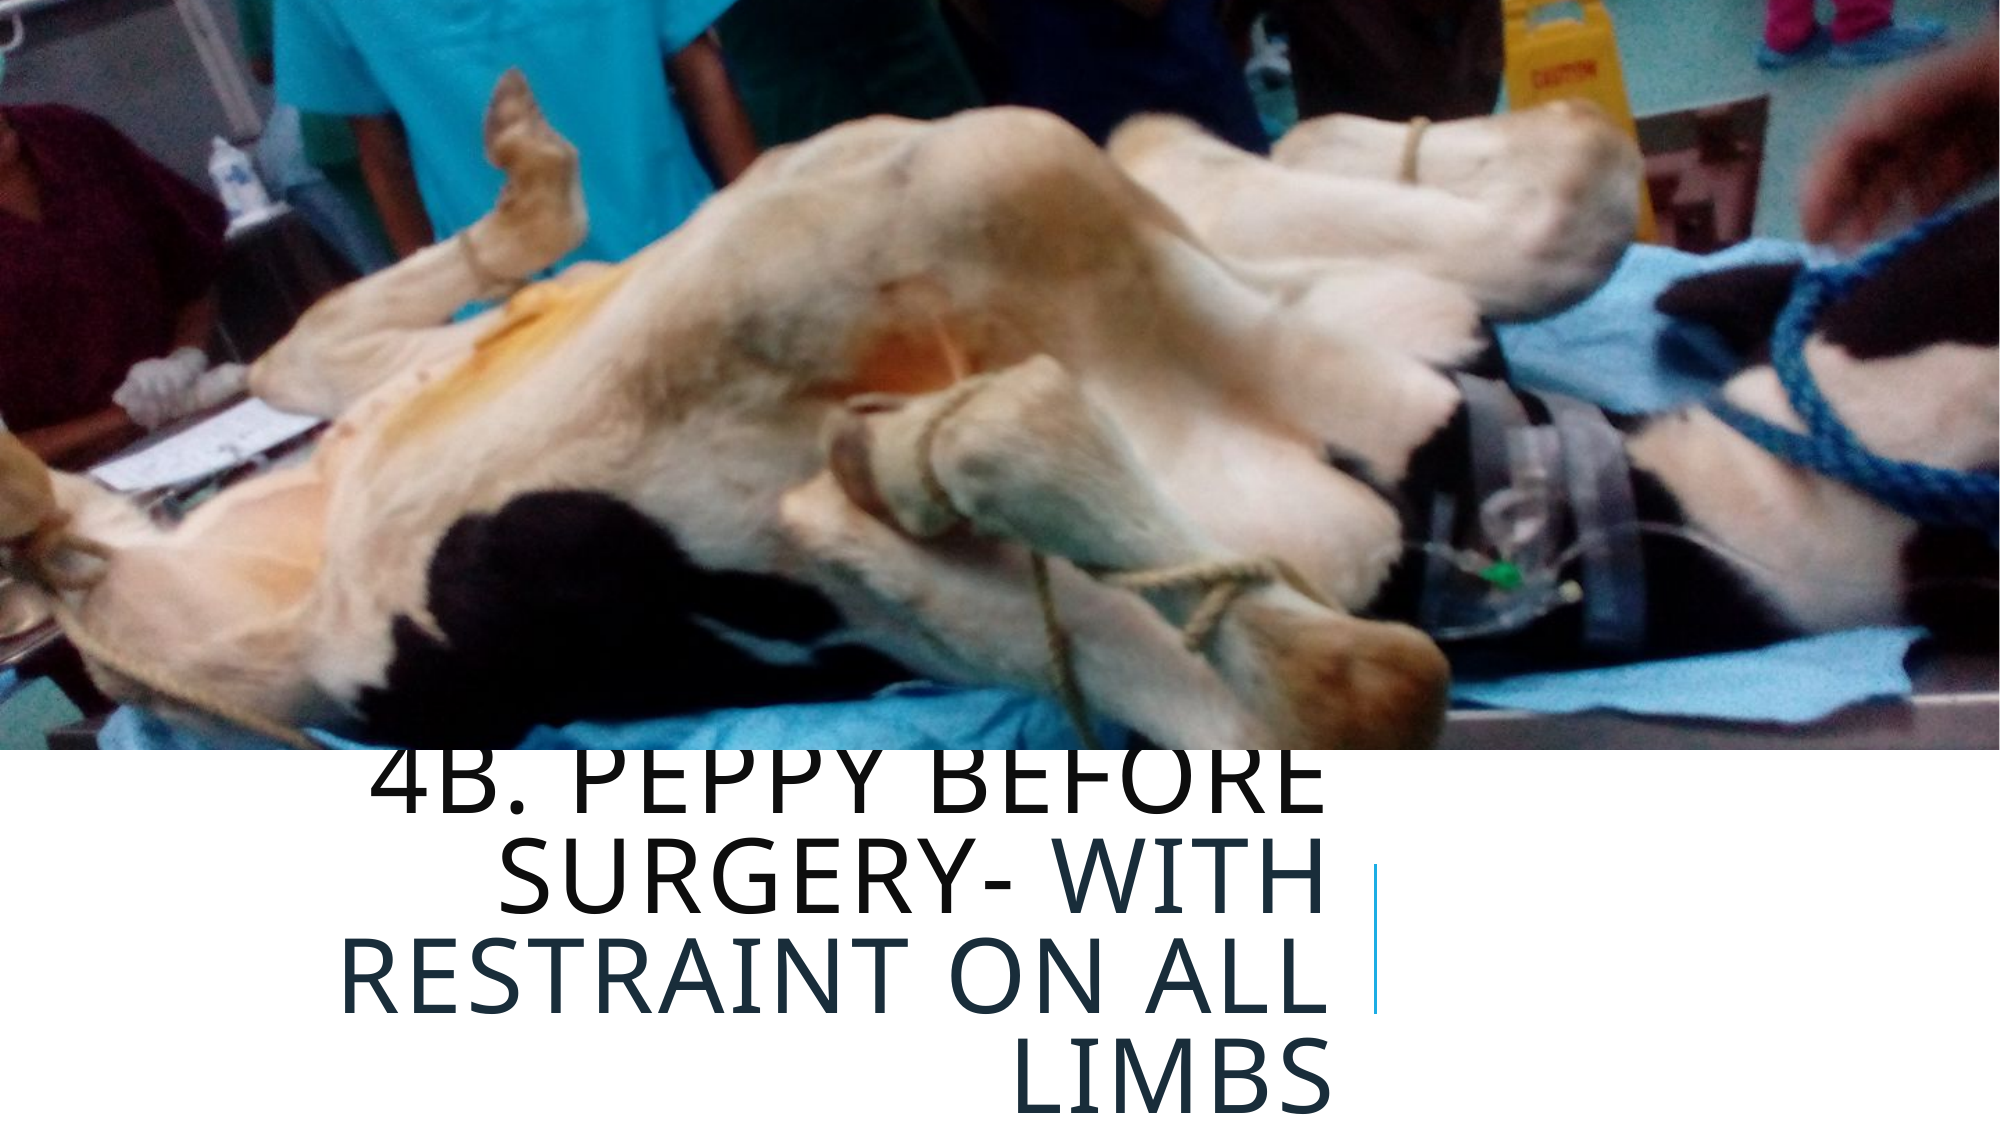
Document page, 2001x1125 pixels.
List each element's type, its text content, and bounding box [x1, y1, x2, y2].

title 4B. Peppy before surgery- With Restraint on all limbs [75, 813, 1350, 1054]
picture [0, 0, 2000, 751]
